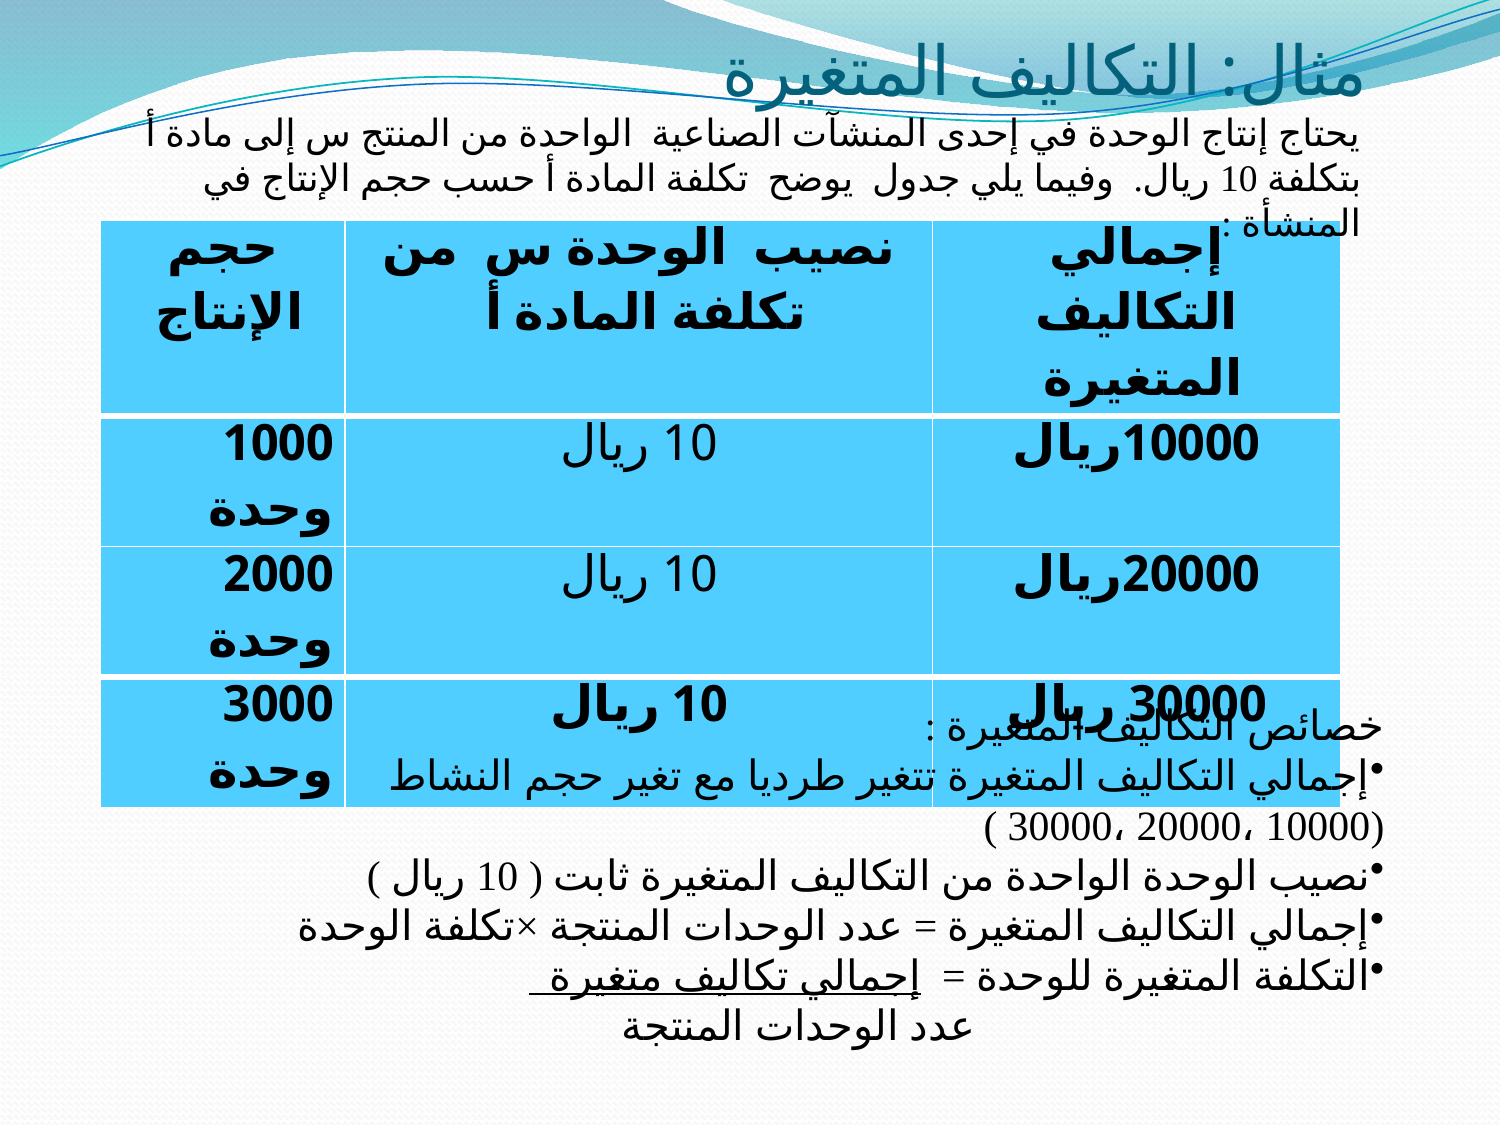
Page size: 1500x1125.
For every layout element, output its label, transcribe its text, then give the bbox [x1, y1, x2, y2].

table_cell 10 ريال [346, 547, 932, 631]
table_cell 2000 وحدة [101, 547, 344, 631]
text_box يحتاج إنتاج الوحدة في إحدى المنشآت الصناعية الواحدة من المنتج س إلى مادة أ بتكلفة 10 ريال. وفيما يلي جدول يوضح تكلفة المادة أ حسب حجم الإنتاج في المنشأة : [88, 101, 1376, 252]
table_cell 1000 وحدة [101, 419, 344, 546]
title مثال: التكاليف المتغيرة [134, 19, 1369, 101]
table_header نصيب الوحدة س من تكلفة المادة أ [346, 252, 932, 413]
table_cell 10 ريال [346, 419, 932, 546]
table_header حجم الإنتاج [101, 252, 344, 413]
table_cell 10000ريال [933, 419, 1340, 546]
table_header إجمالي التكاليف المتغيرة [933, 252, 1340, 413]
text_box خصائص التكاليف المتغيرة : إجمالي التكاليف المتغيرة تتغير طرديا مع تغير حجم النشاط (10000 ،20000 ،30000 ) نصيب الوحدة الواحدة من التكاليف المتغيرة ثابت ( 10 ريال ) إجمالي التكاليف المتغيرة = عدد الوحدات المنتجة ×تكلفة الوحدة التكلفة المتغيرة للوحدة = إجمالي تكاليف متغيرة عدد الوحدات المنتجة [64, 631, 1400, 1057]
table_cell 20000ريال [933, 547, 1340, 631]
